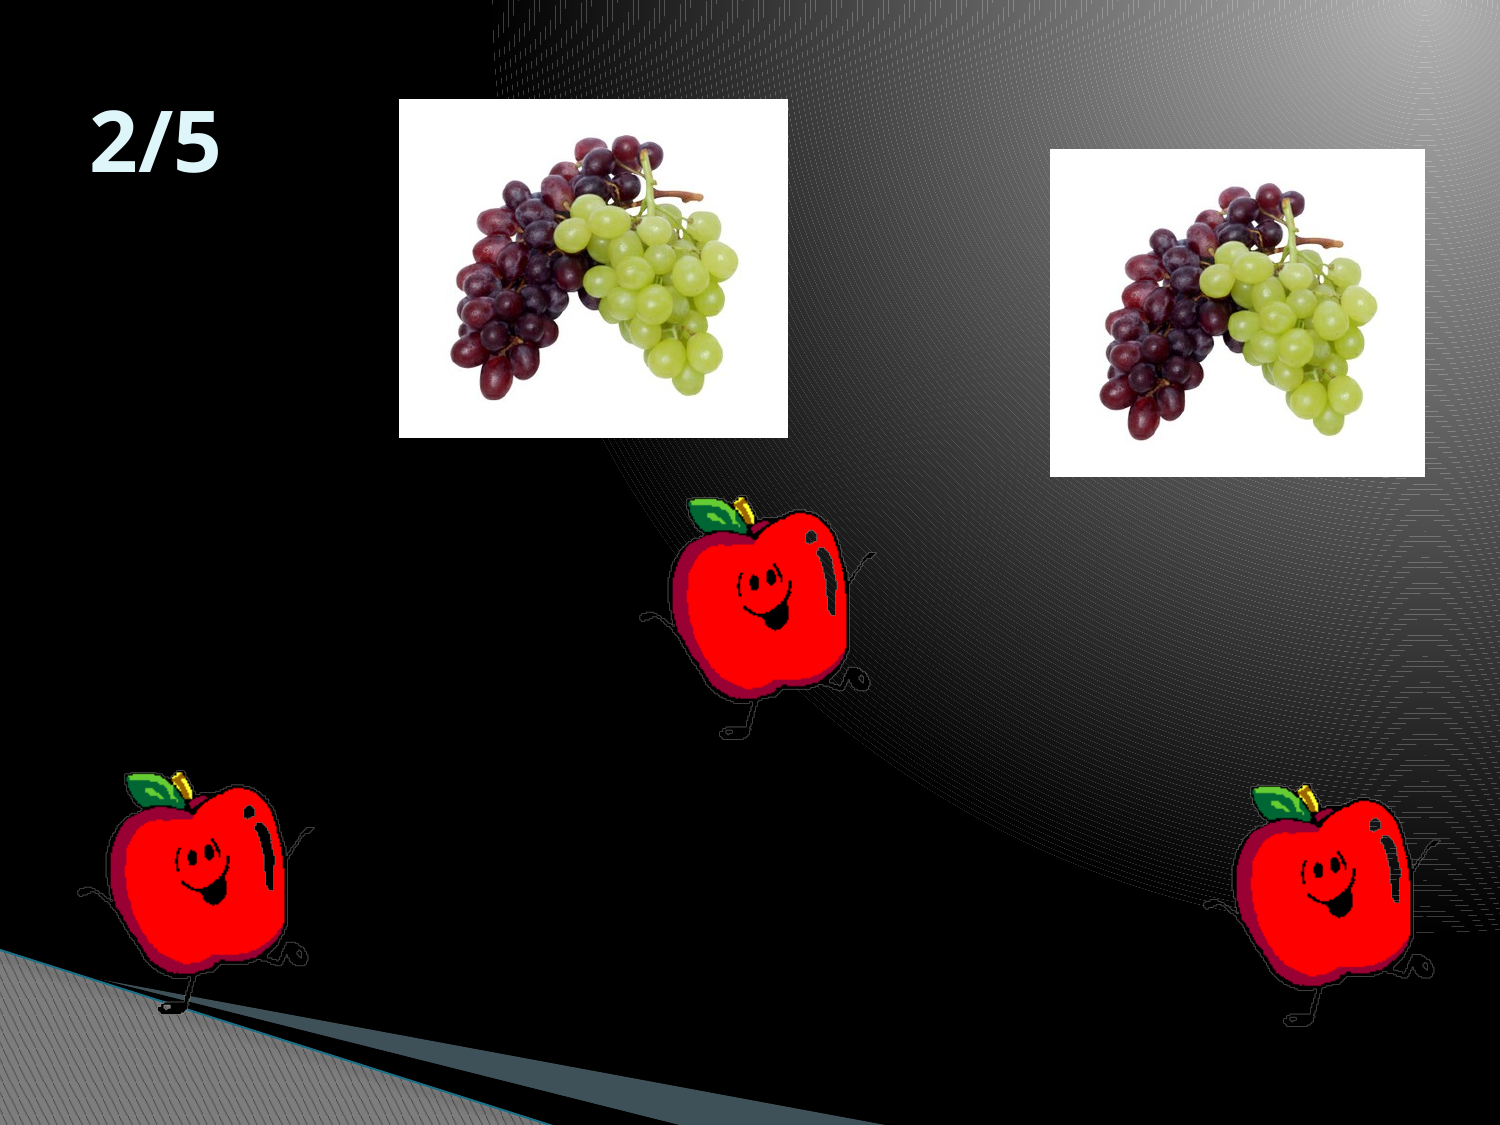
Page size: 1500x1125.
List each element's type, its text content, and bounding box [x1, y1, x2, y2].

picture [637, 474, 937, 743]
picture [399, 99, 788, 438]
picture [1049, 149, 1426, 477]
title 2/5 [75, 45, 1425, 233]
picture [0, 749, 543, 1125]
picture [1201, 762, 1500, 1030]
